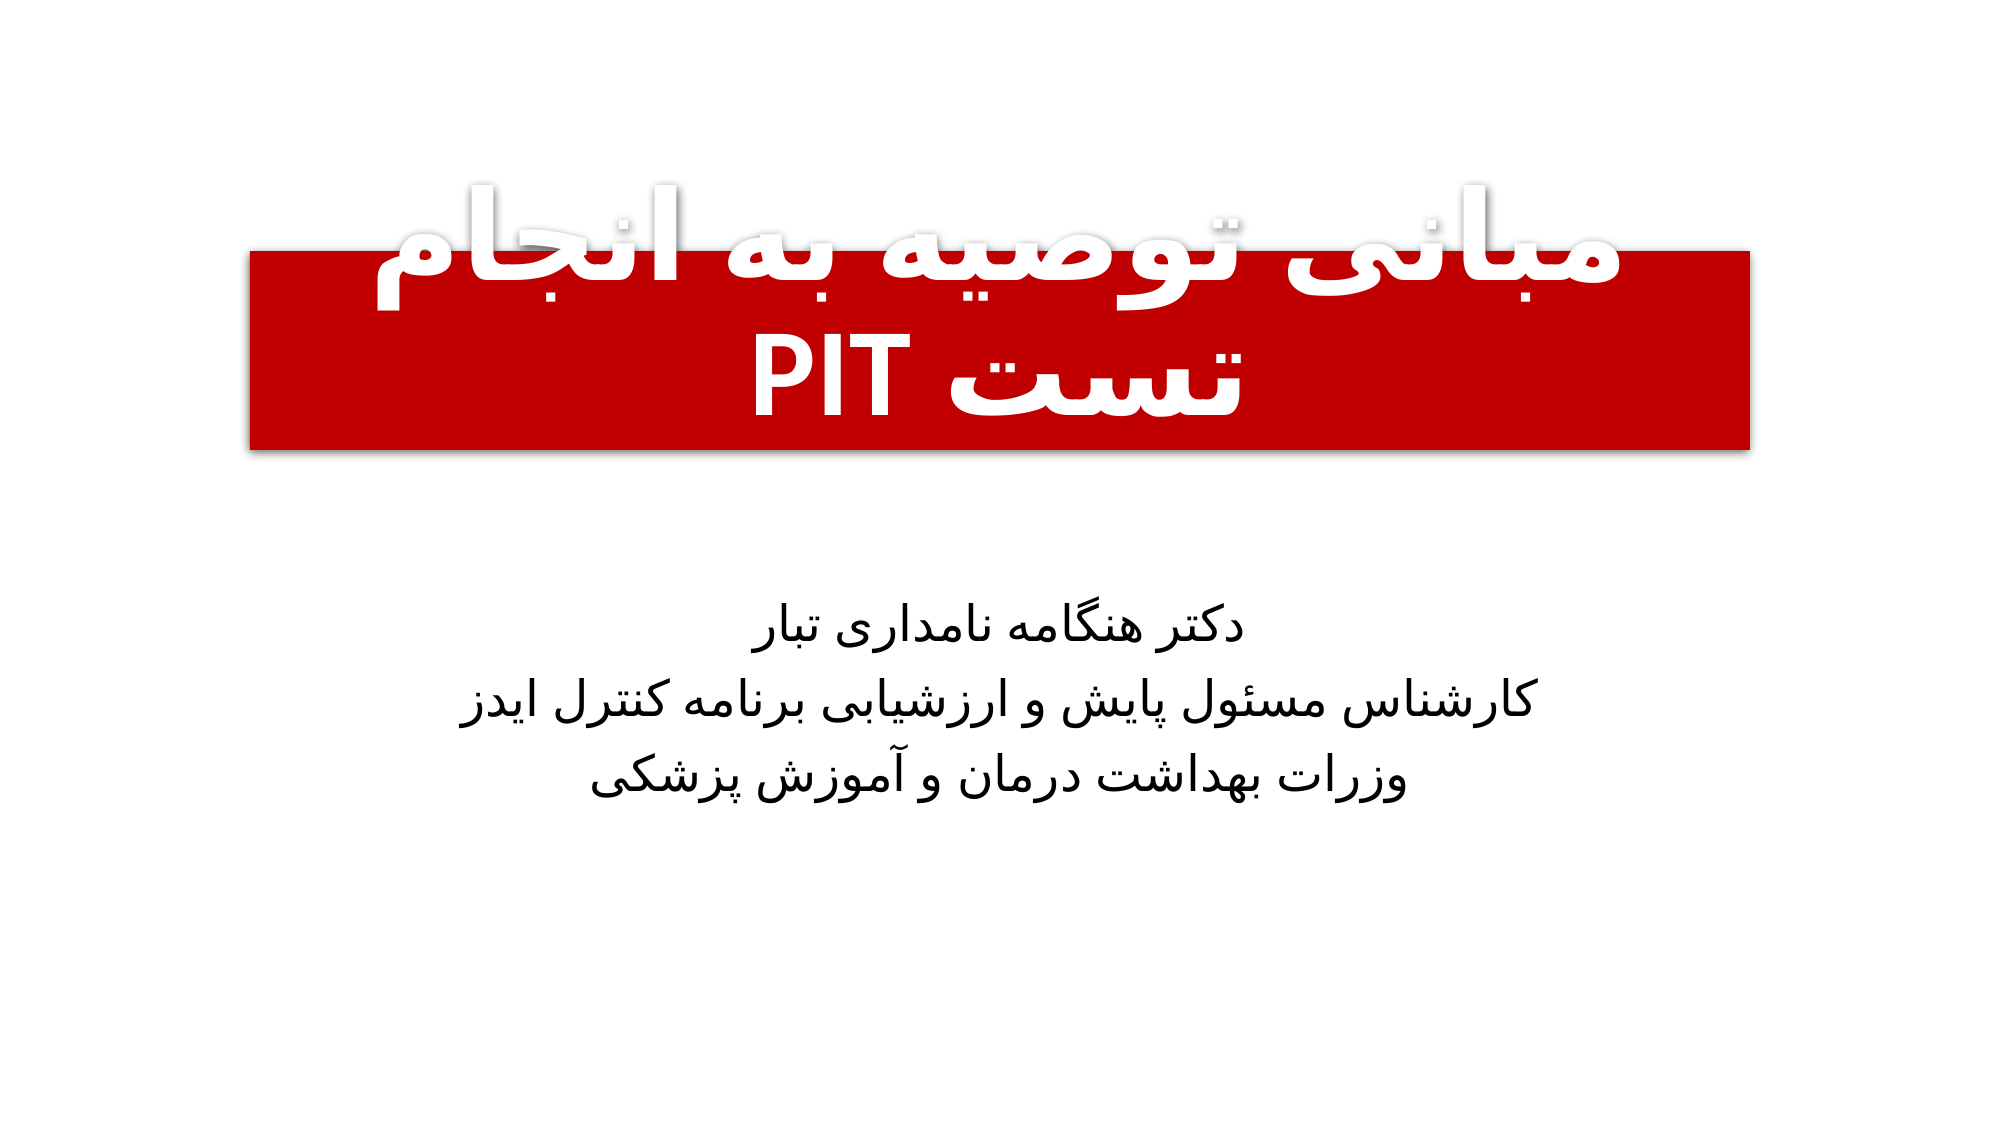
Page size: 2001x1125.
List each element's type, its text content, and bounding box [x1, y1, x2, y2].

subtitle دکتر هنگامه نامداری تبار کارشناس مسئول پایش و ارزشیابی برنامه کنترل ایدز وزرات بهداشت درمان و آموزش پزشکی [249, 590, 1750, 863]
title مبانی توصیه به انجام تست PIT [249, 251, 1750, 450]
